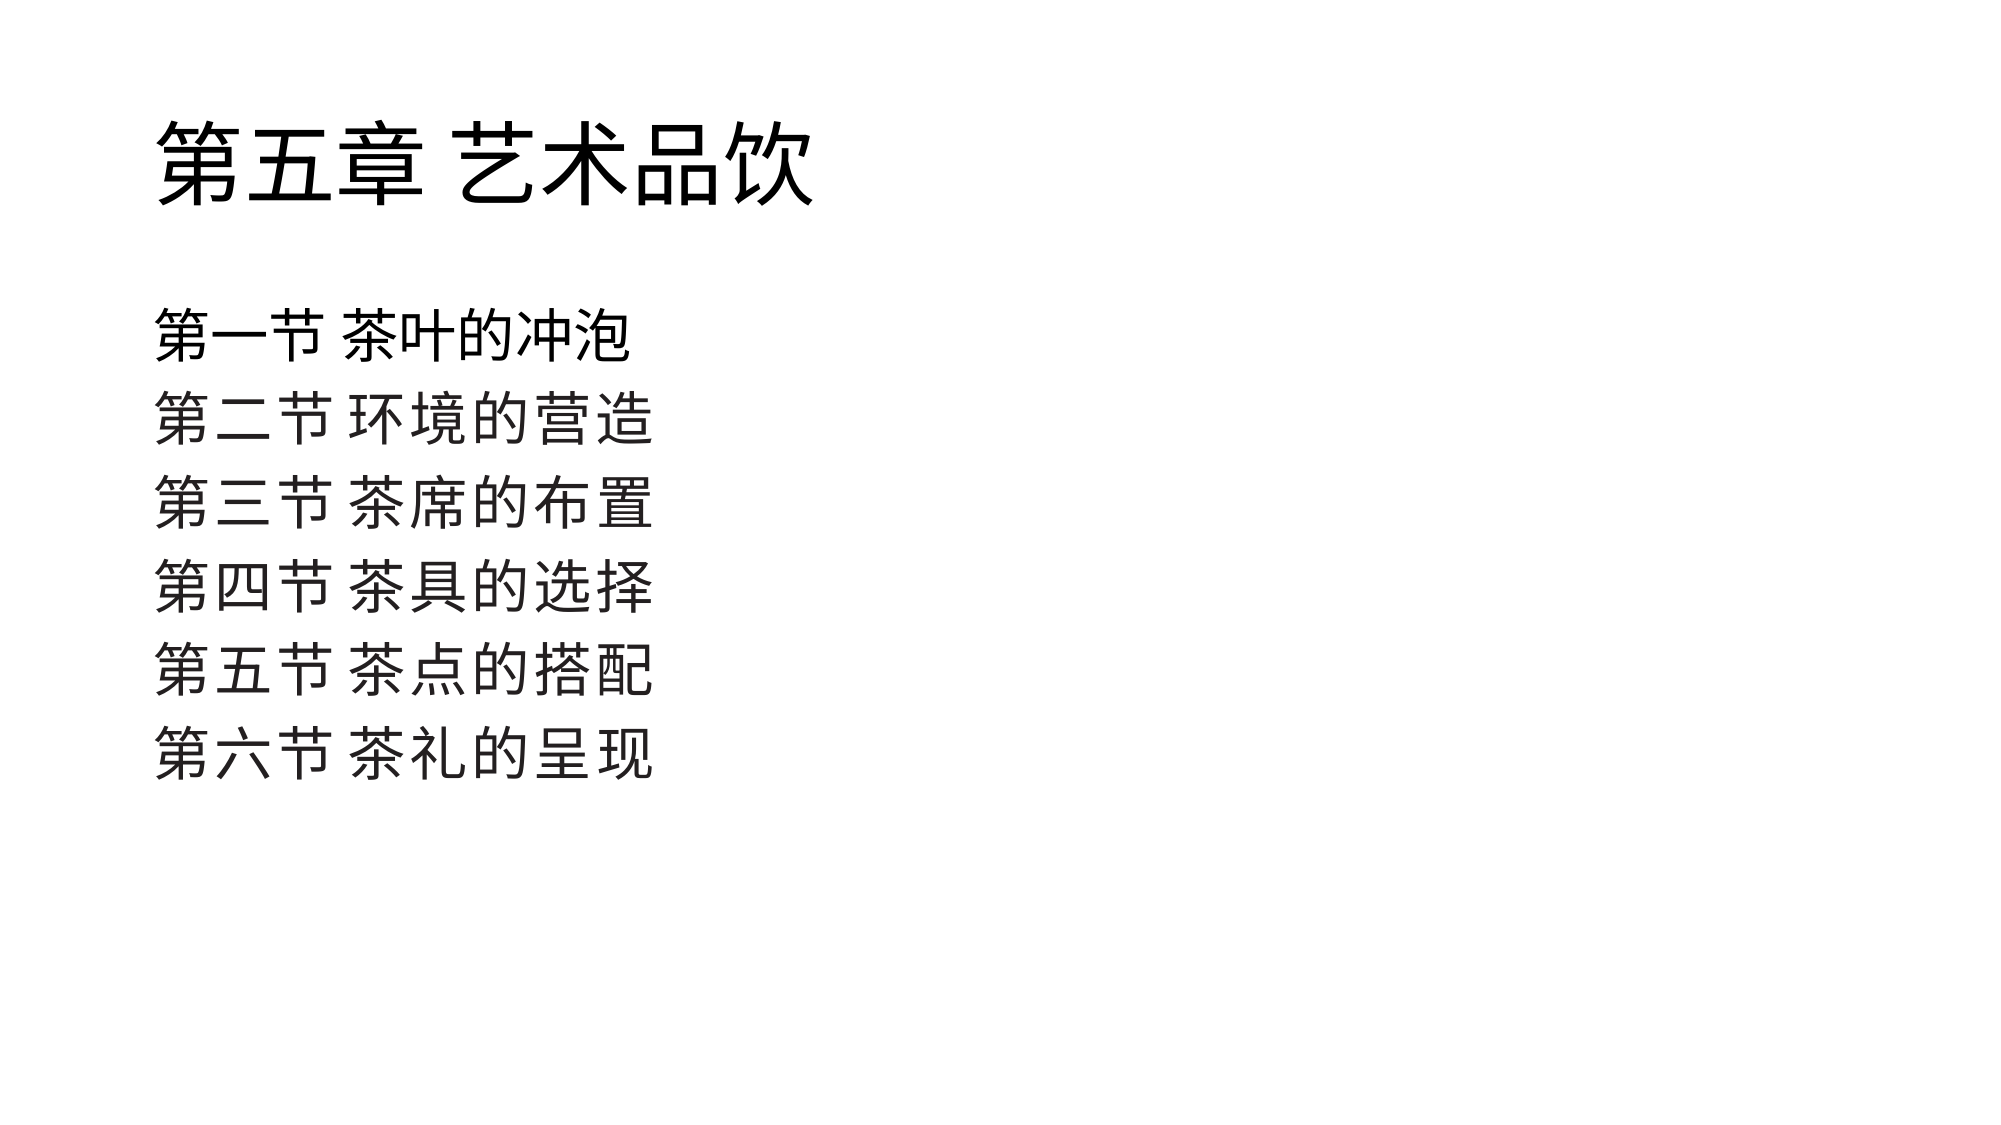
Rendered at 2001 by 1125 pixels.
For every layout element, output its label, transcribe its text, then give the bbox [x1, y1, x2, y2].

title 第五章 艺术品饮 [137, 59, 1863, 278]
list 第一节 茶叶的冲泡 第二节 环境的营造 第三节 茶席的布置 第四节 茶具的选择 第五节 茶点的搭配 第六节 茶礼的呈现 [137, 299, 1863, 1014]
